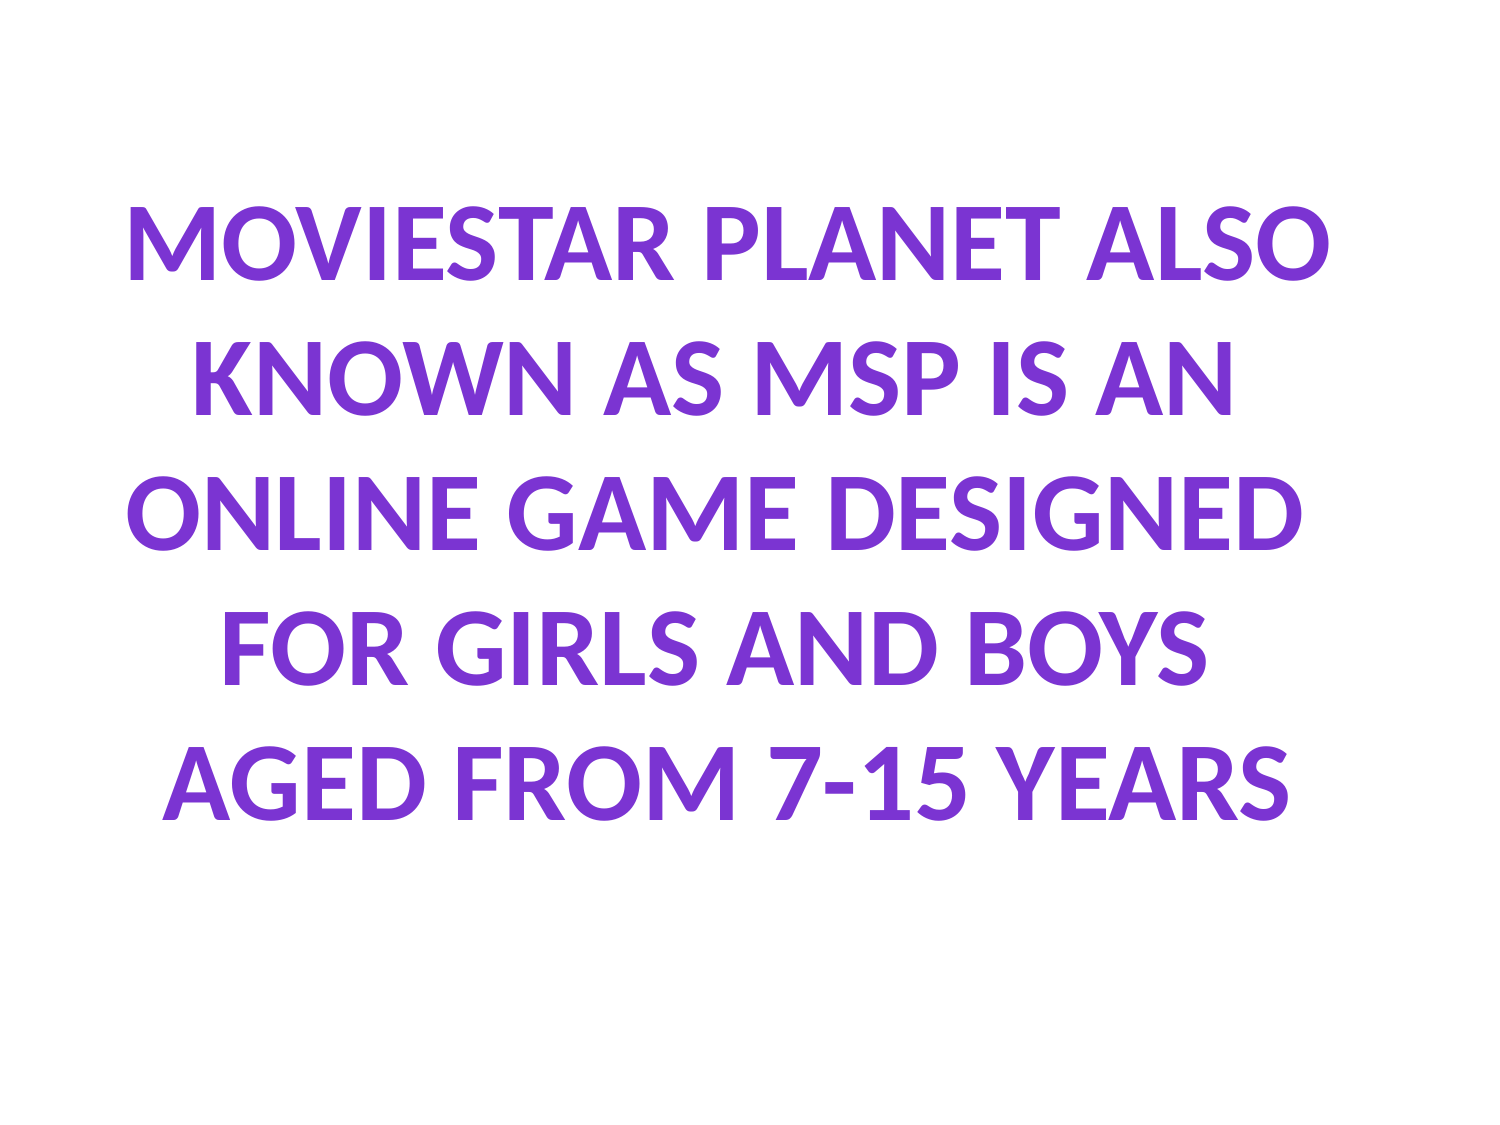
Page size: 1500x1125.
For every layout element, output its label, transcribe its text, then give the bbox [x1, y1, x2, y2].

text_box Moviestar planet also Known as msp is an Online game designed For girls and boys Aged from 7-15 years [108, 160, 1348, 986]
